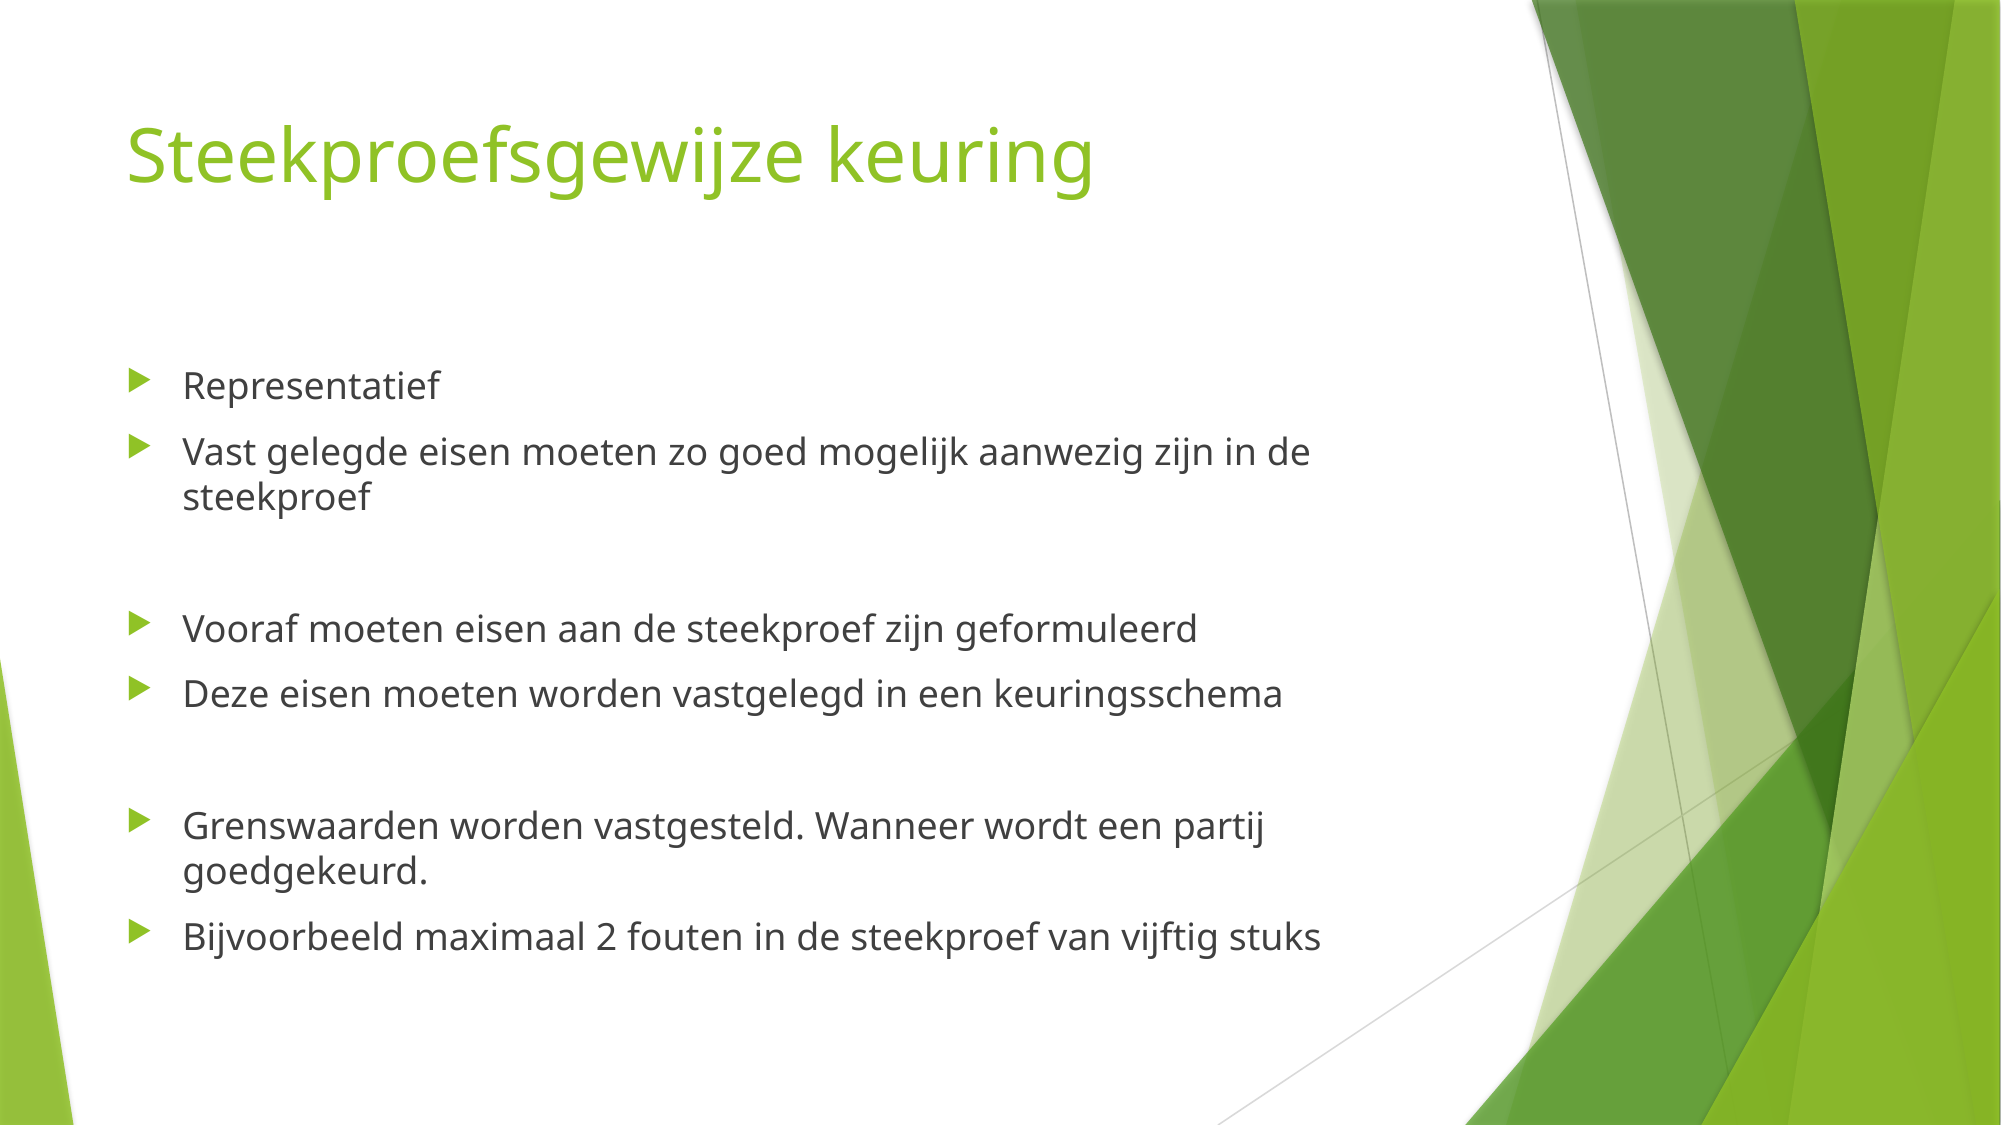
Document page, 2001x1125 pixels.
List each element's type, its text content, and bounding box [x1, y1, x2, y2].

title Steekproefsgewijze keuring [111, 99, 1522, 317]
list Representatief Vast gelegde eisen moeten zo goed mogelijk aanwezig zijn in de steekproef Vooraf moeten eisen aan de steekproef zijn geformuleerd Deze eisen moeten worden vastgelegd in een keuringsschema Grenswaarden worden vastgesteld. Wanneer wordt een partij goedgekeurd. Bijvoorbeeld maximaal 2 fouten in de steekproef van vijftig stuks [111, 354, 1522, 992]
